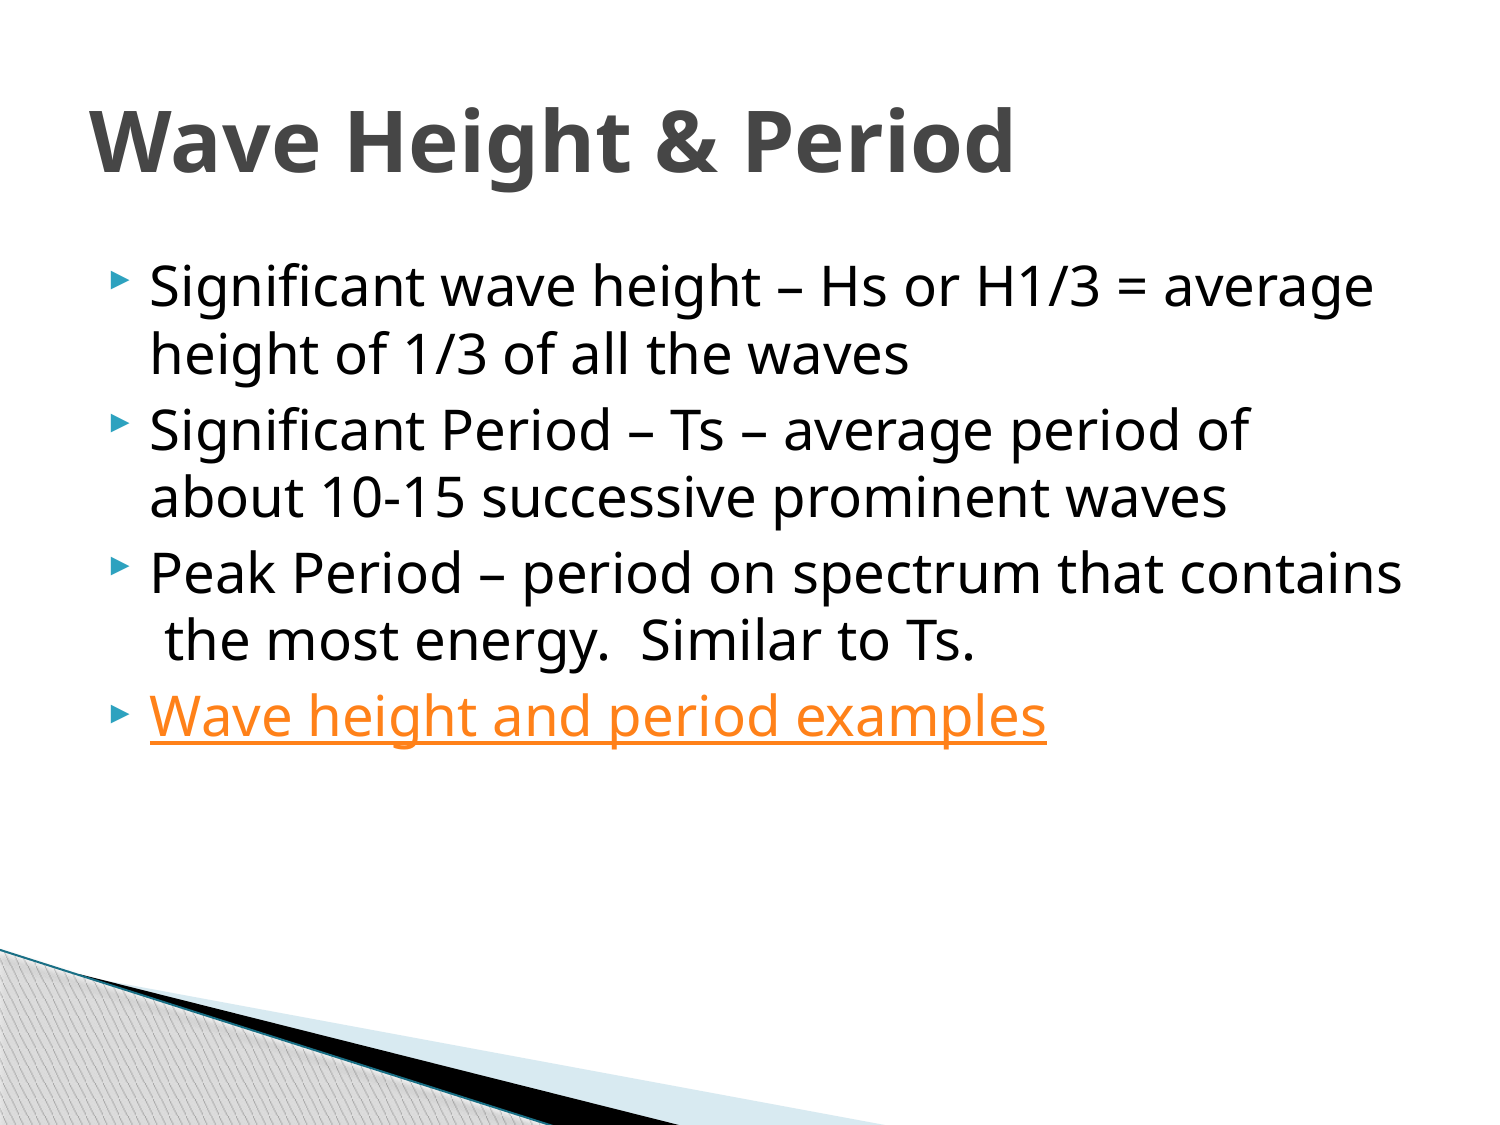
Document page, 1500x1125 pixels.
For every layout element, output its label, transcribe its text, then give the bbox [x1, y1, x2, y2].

list Significant wave height – Hs or H1/3 = average height of 1/3 of all the waves Significant Period – Ts – average period of about 10-15 successive prominent waves Peak Period – period on spectrum that contains the most energy. Similar to Ts. Wave height and period examples [75, 243, 1425, 986]
title Wave Height & Period [75, 45, 1425, 233]
